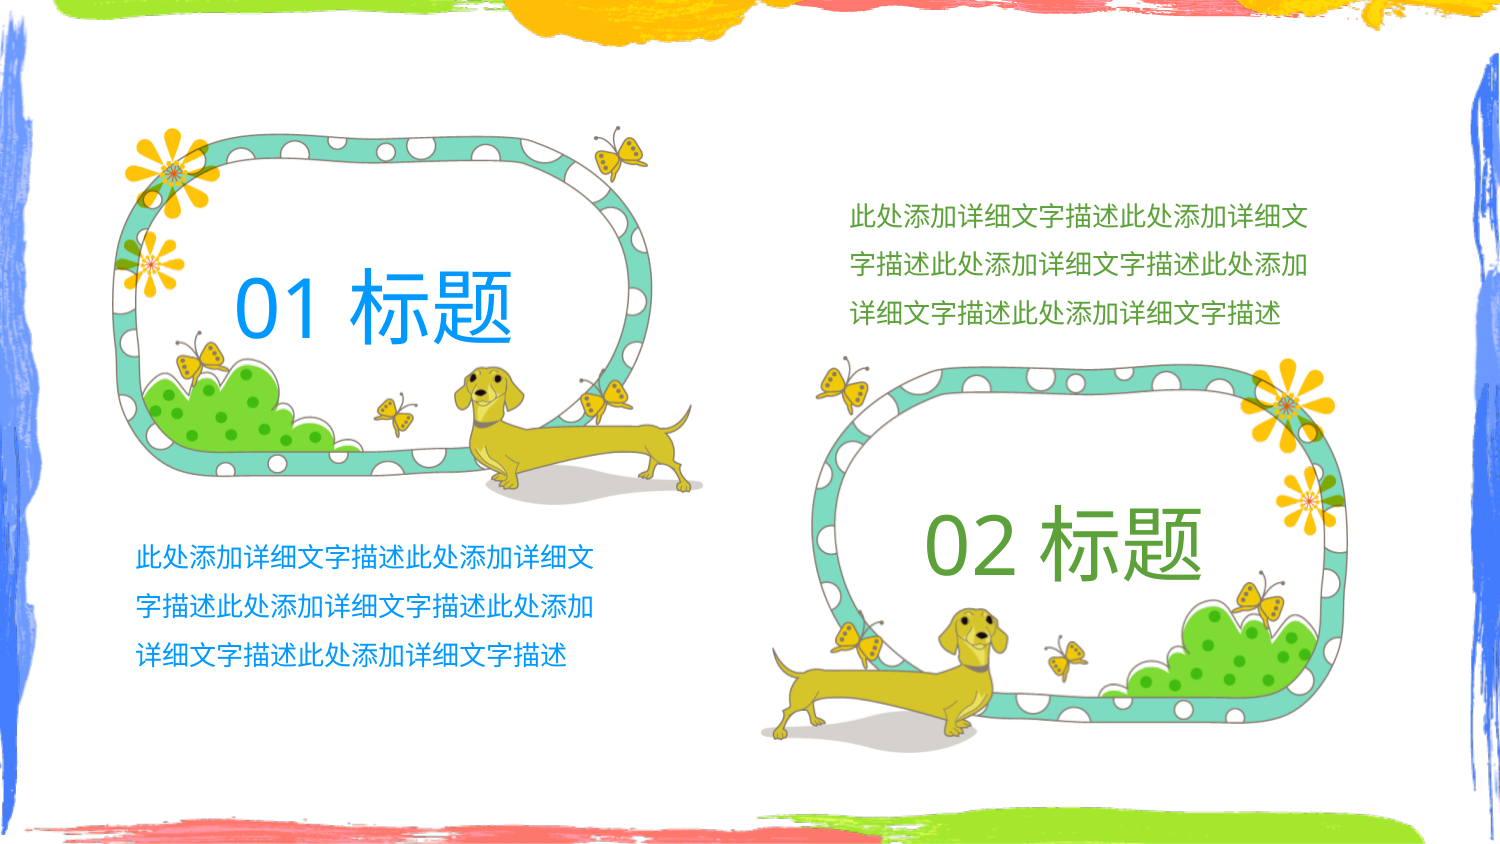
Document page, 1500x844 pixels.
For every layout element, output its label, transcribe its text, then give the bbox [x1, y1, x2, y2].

picture [757, 807, 1436, 843]
text_box 此处添加详细文字描述此处添加详细文字描述此处添加详细文字描述此处添加详细文字描述此处添加详细文字描述 [120, 517, 634, 679]
text_box 此处添加详细文字描述此处添加详细文字描述此处添加详细文字描述此处添加详细文字描述此处添加详细文字描述 [834, 175, 1348, 337]
picture [1471, 53, 1498, 83]
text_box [111, 126, 703, 505]
picture [25, 817, 910, 843]
picture [45, 0, 1500, 47]
picture [1471, 84, 1500, 382]
picture [1471, 383, 1500, 840]
picture [0, 4, 43, 835]
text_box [761, 356, 1348, 753]
